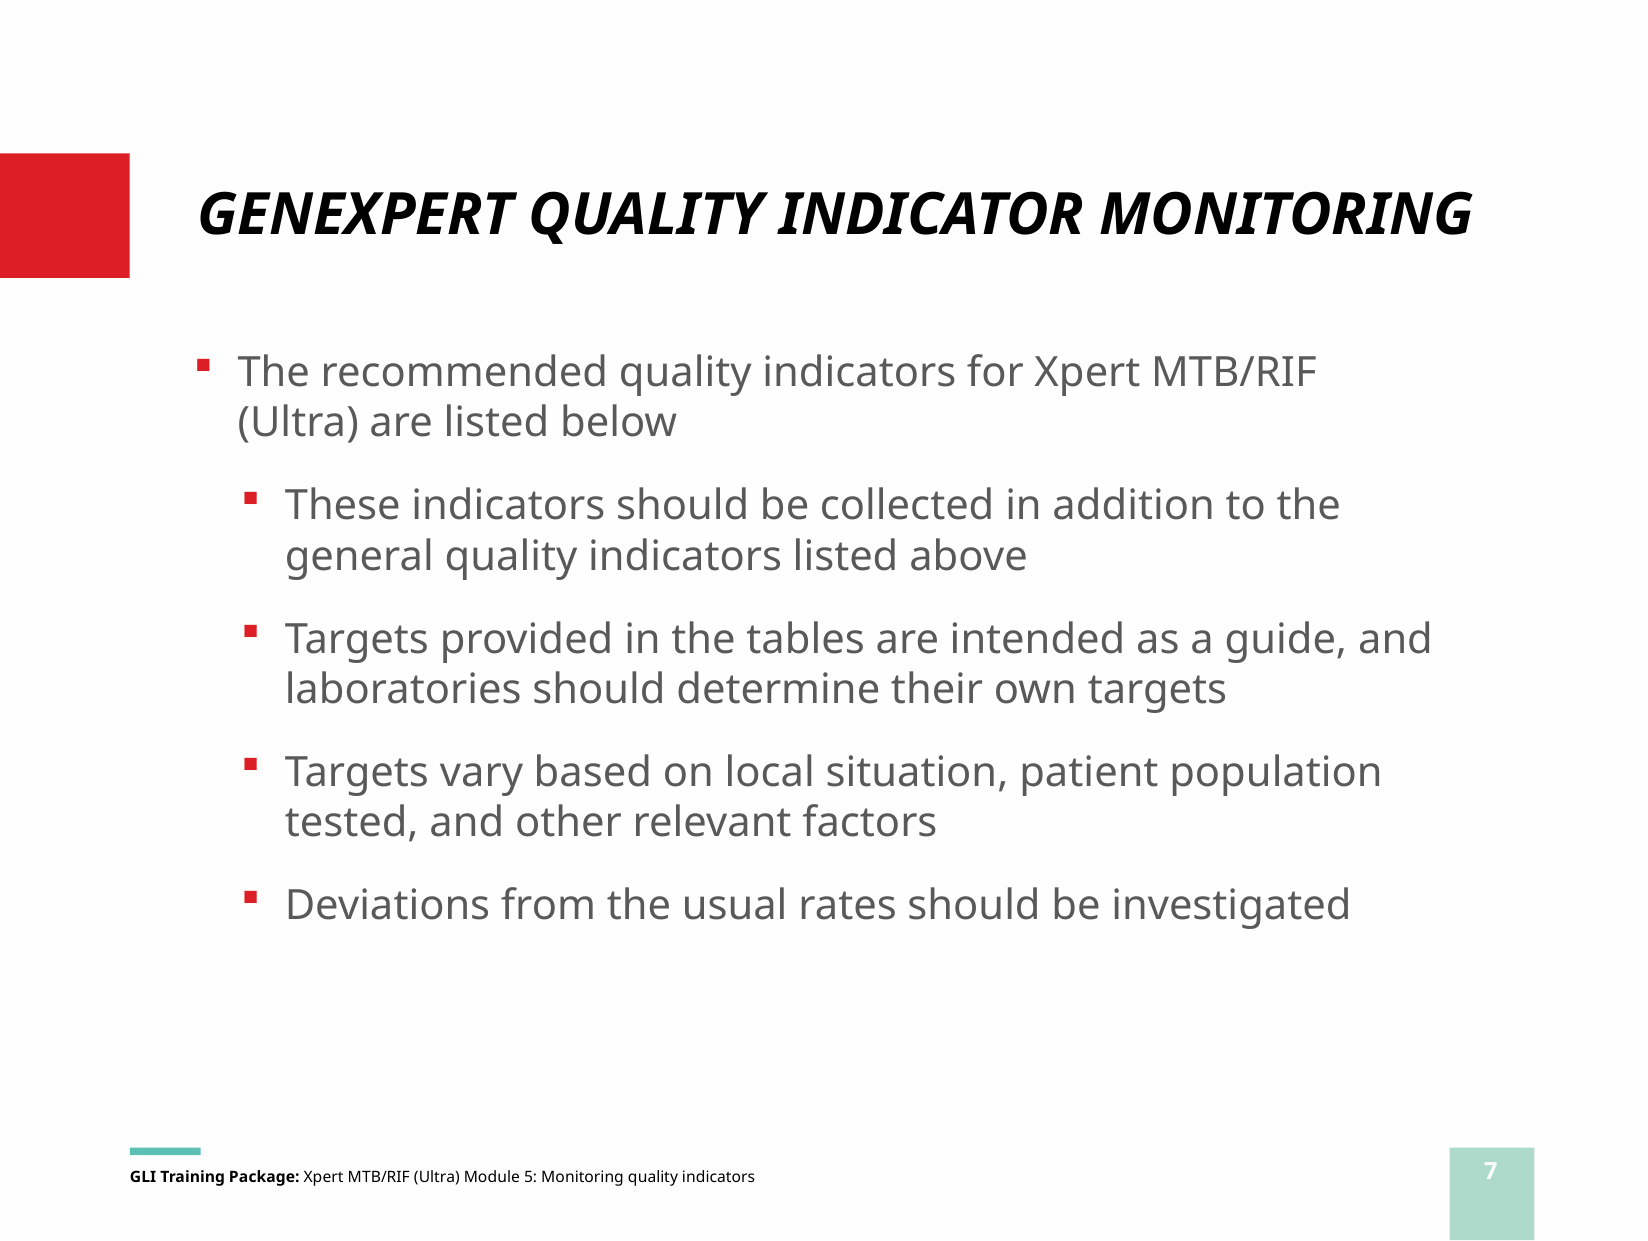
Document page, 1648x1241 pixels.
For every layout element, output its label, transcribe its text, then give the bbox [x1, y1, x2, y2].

title GENEXPERT QUALITY INDICATOR MONITORING [197, 153, 1512, 278]
list The recommended quality indicators for Xpert MTB/RIF (Ultra) are listed below These indicators should be collected in addition to the general quality indicators listed above Targets provided in the tables are intended as a guide, and laboratories should determine their own targets Targets vary based on local situation, patient population tested, and other relevant factors Deviations from the usual rates should be investigated [193, 345, 1446, 1102]
